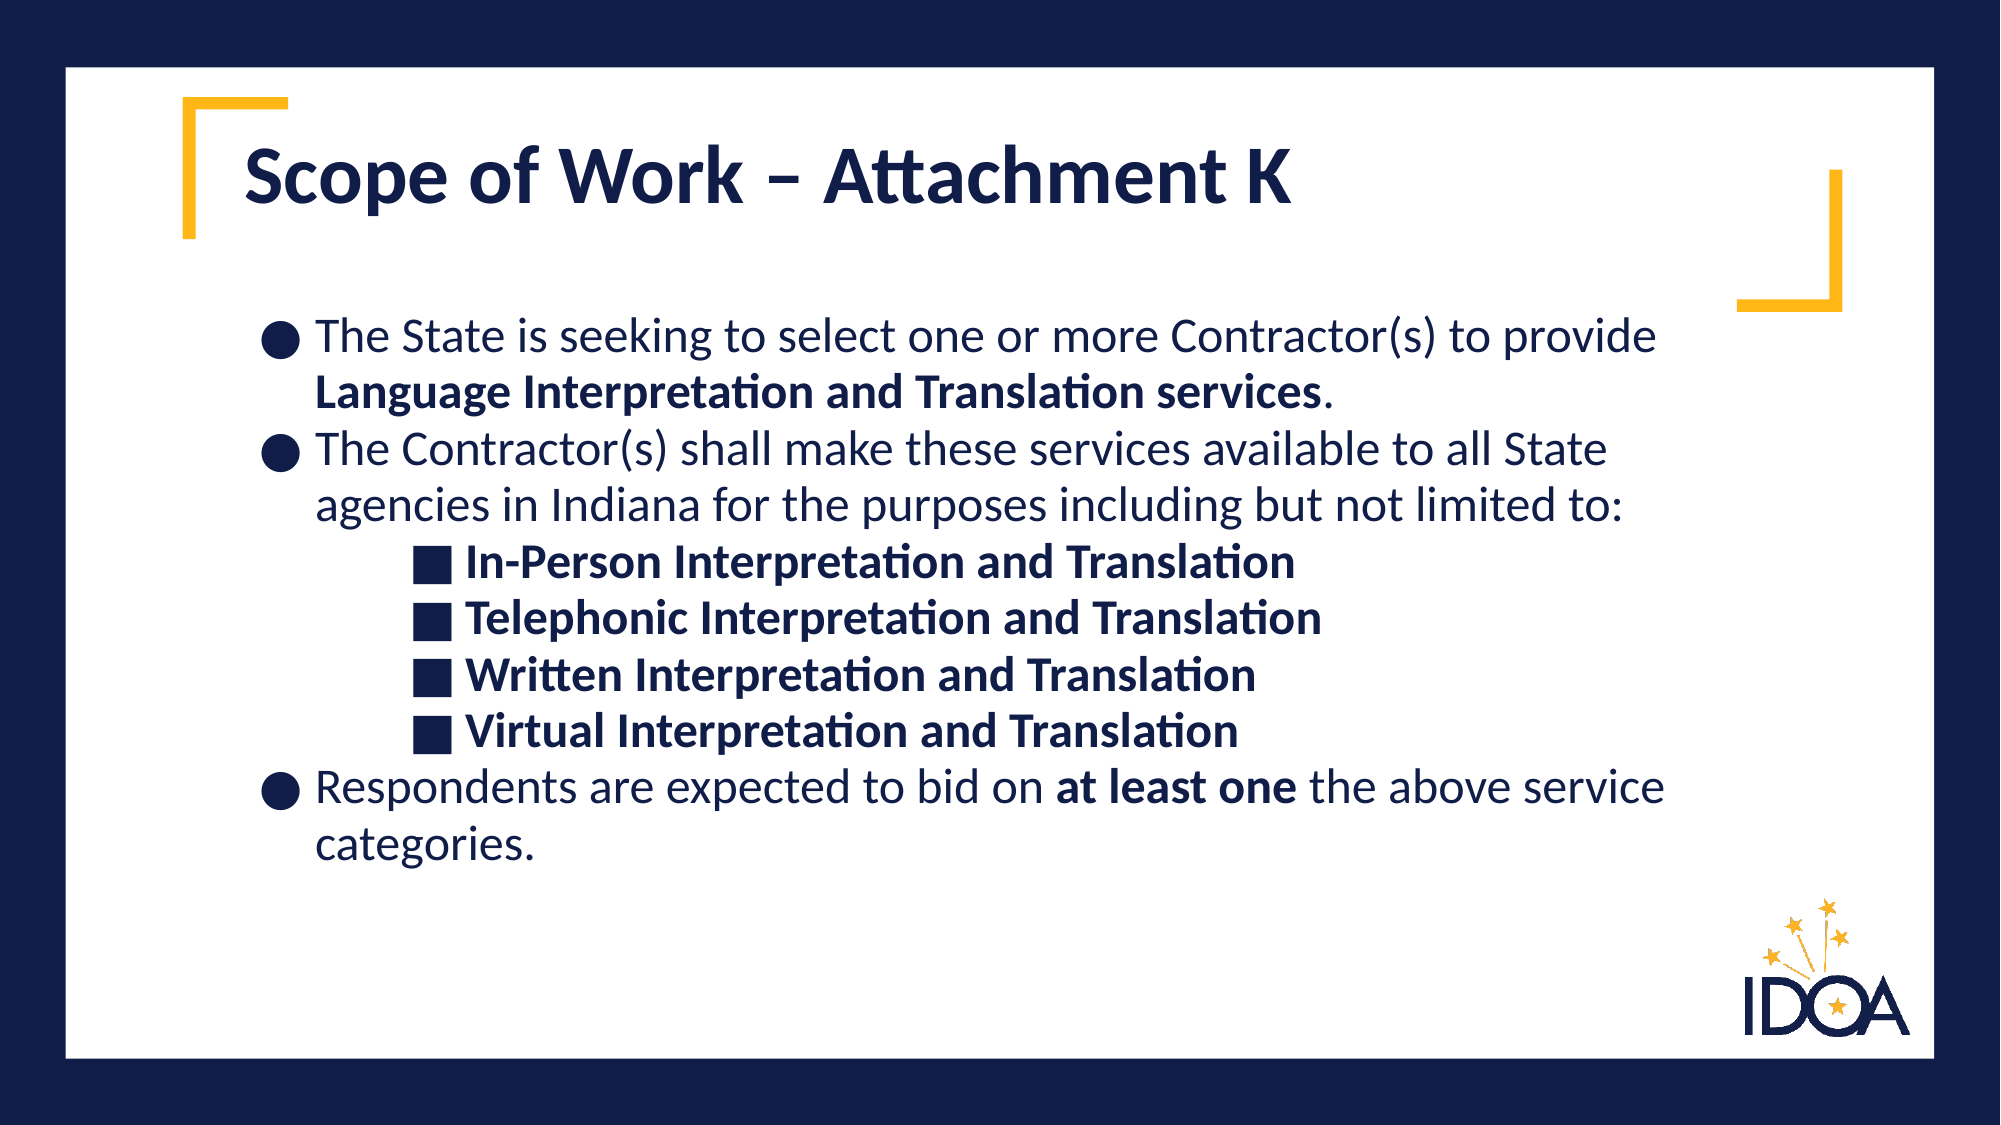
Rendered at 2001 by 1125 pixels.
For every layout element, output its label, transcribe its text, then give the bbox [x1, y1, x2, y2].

title Scope of Work – Attachment K [229, 125, 1805, 249]
picture [1702, 857, 1959, 1114]
list The State is seeking to select one or more Contractor(s) to provide Language Interpretation and Translation services. The Contractor(s) shall make these services available to all State agencies in Indiana for the purposes including but not limited to: In-Person Interpretation and Translation Telephonic Interpretation and Translation Written Interpretation and Translation Virtual Interpretation and Translation Respondents are expected to bid on at least one the above service categories. [225, 299, 1730, 1087]
